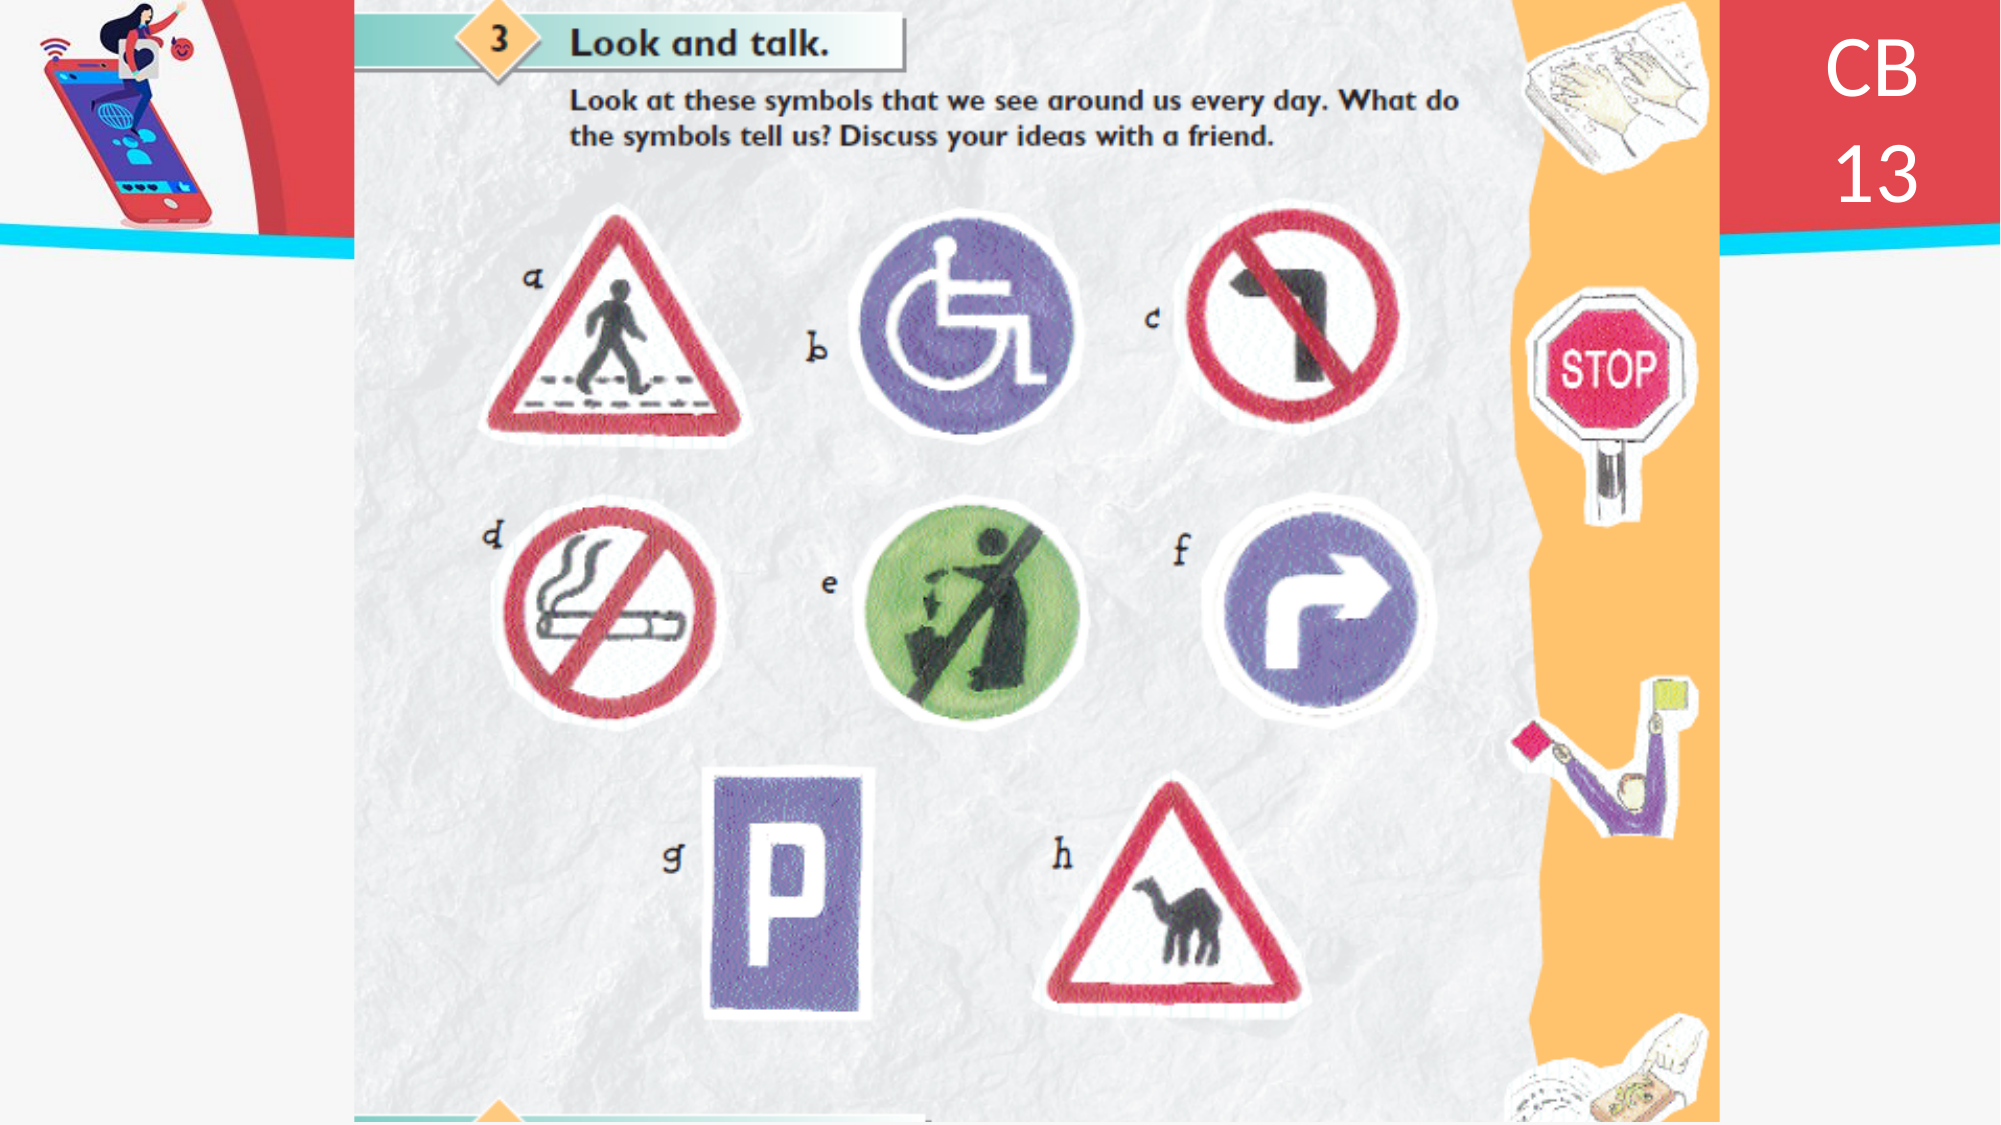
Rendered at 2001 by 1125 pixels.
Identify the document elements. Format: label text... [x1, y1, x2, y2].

title CB 13 [1739, 0, 1936, 229]
picture [0, 0, 2001, 1125]
